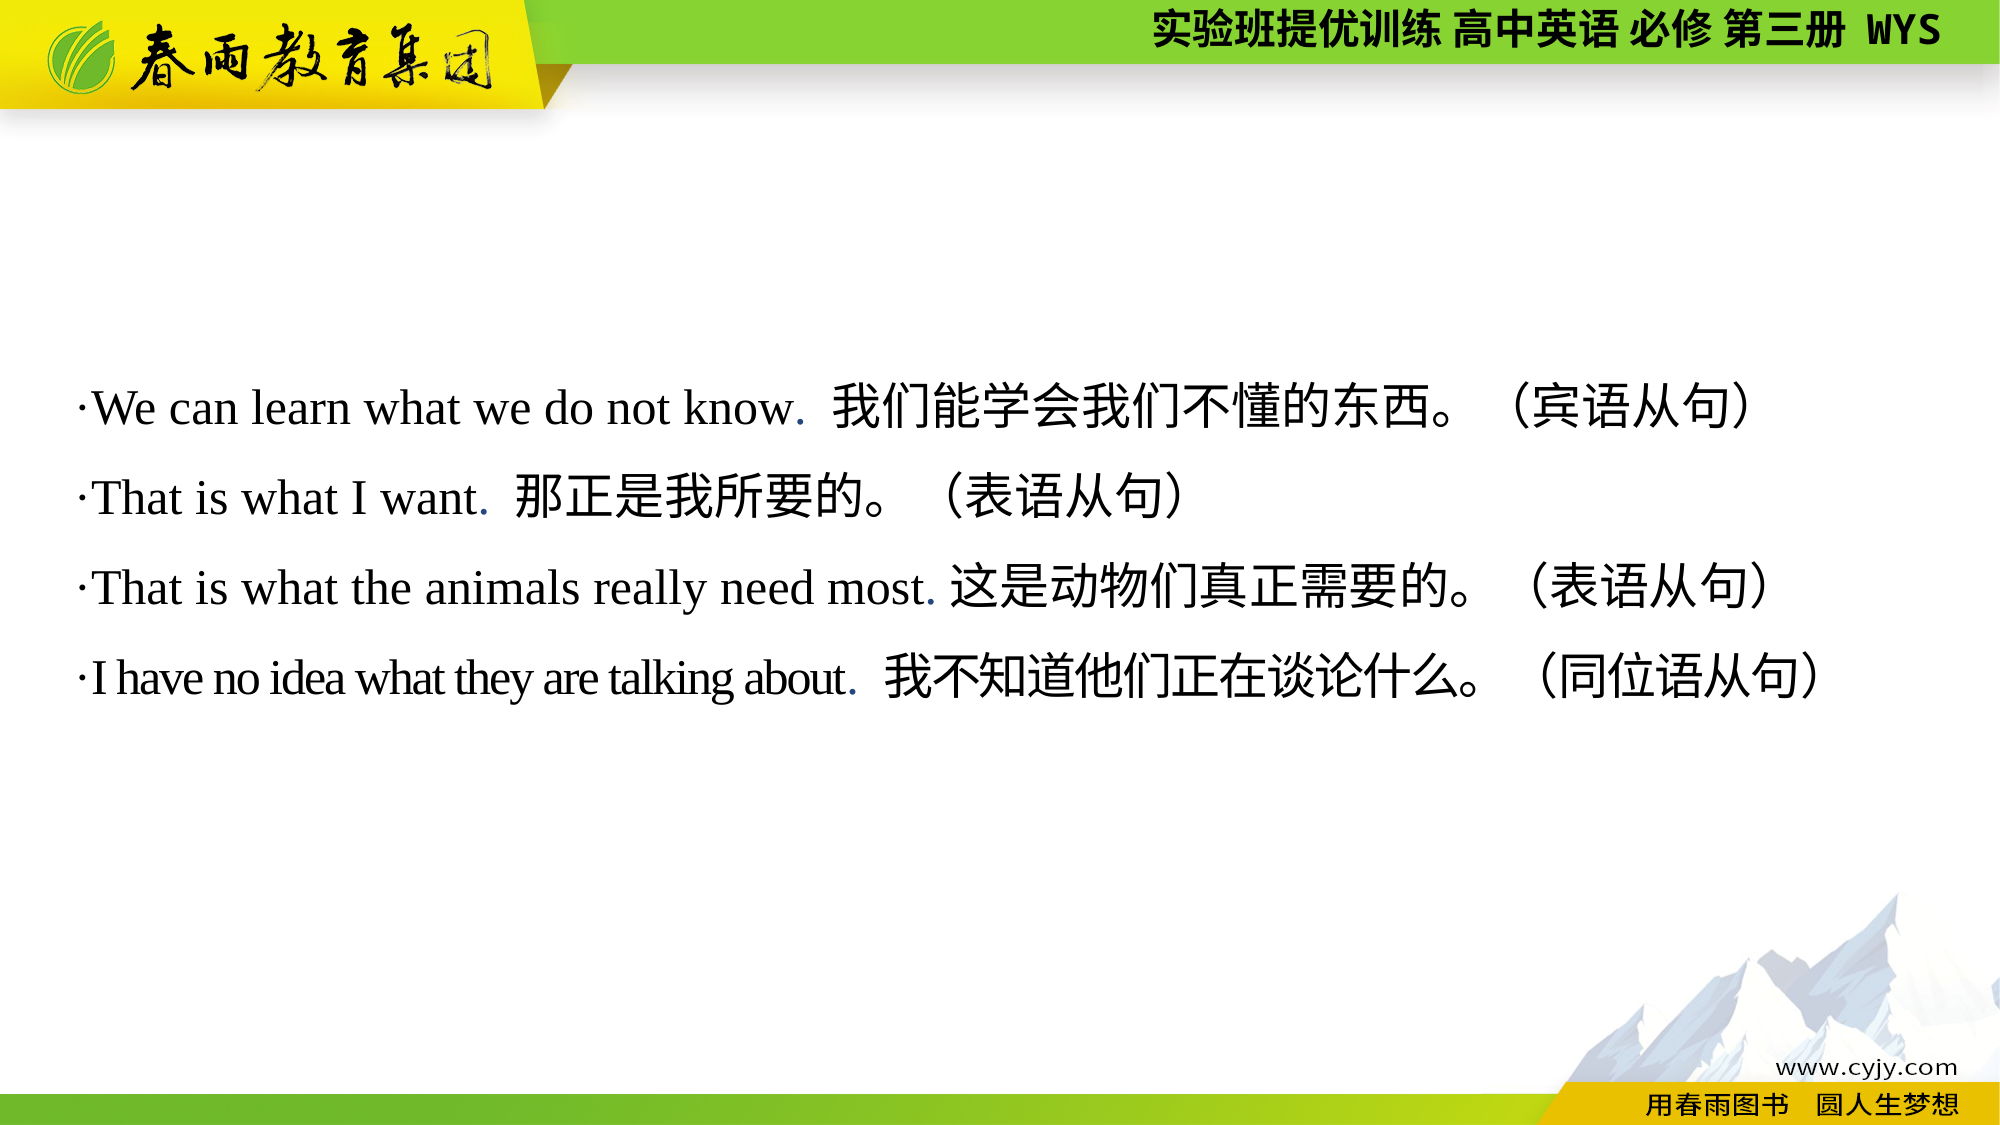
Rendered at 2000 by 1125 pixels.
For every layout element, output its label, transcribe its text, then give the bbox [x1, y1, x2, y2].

picture [0, 0, 2000, 1125]
list ·We can learn what we do not know. 我们能学会我们不懂的东西。（宾语从句） ·That is what I want. 那正是我所要的。（表语从句） ·That is what the animals really need most.这是动物们真正需要的。（表语从句） ·I have no idea what they are talking about. 我不知道他们正在谈论什么。（同位语从句） [59, 337, 1944, 705]
